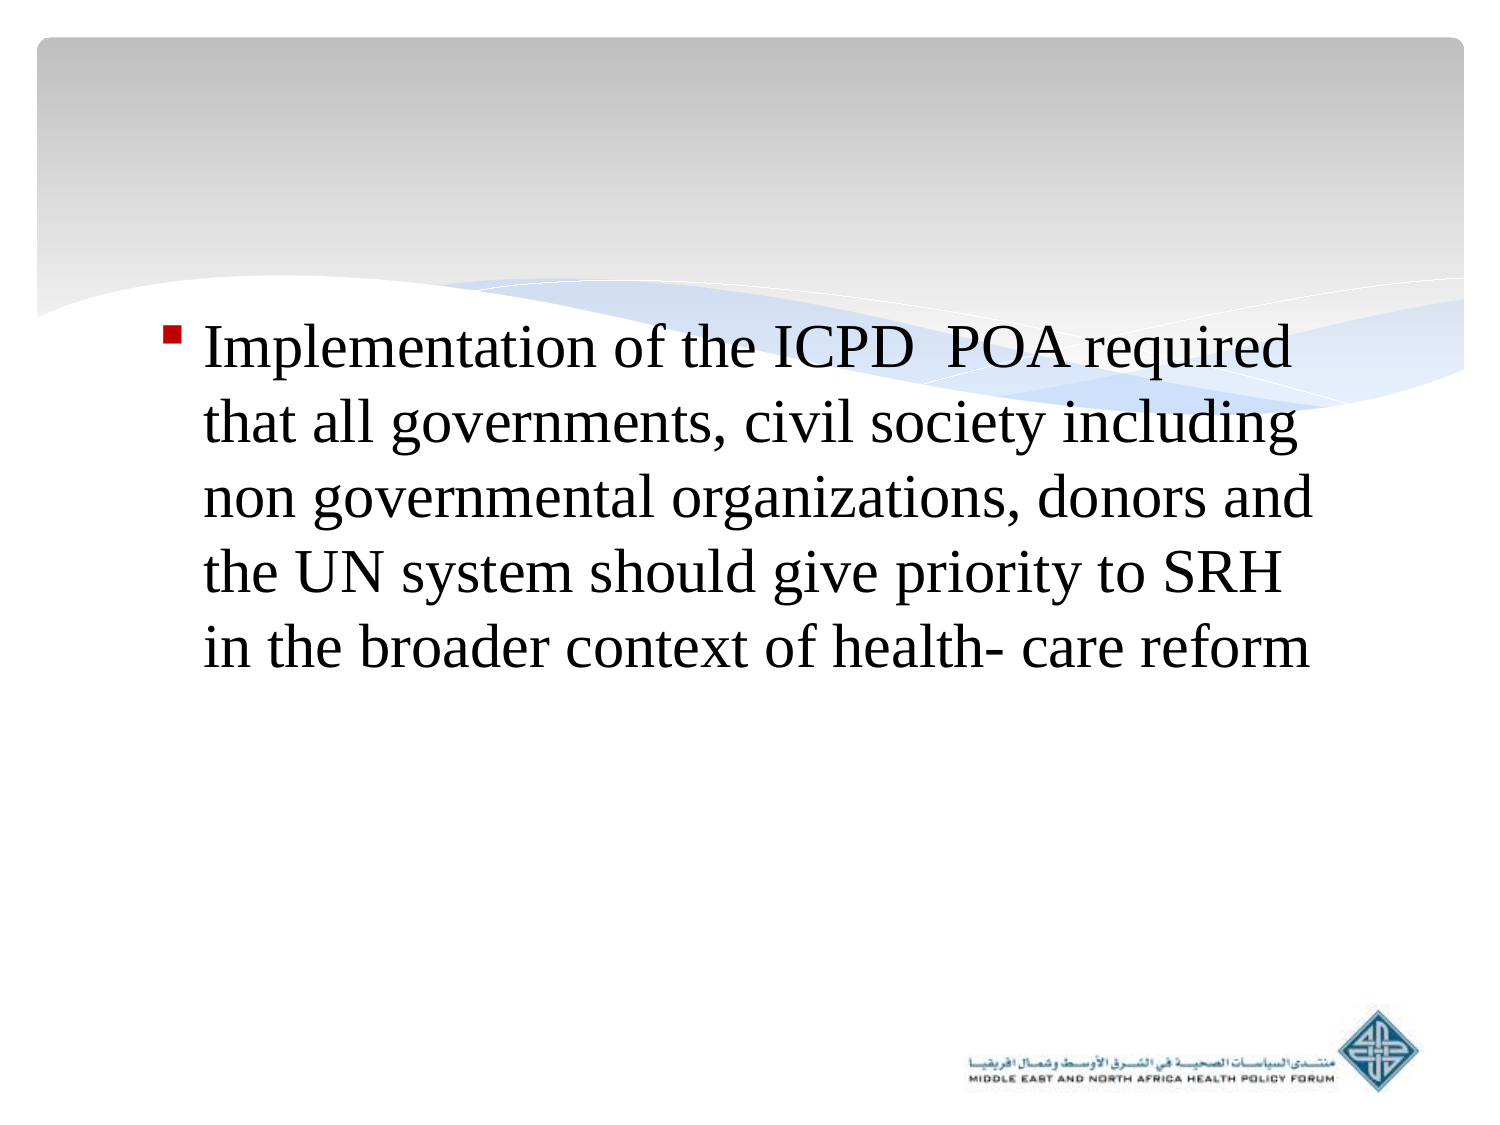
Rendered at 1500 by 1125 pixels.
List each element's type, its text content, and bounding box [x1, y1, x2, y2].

list Implementation of the ICPD POA required that all governments, civil society including non governmental organizations, donors and the UN system should give priority to SRH in the broader context of health- care reform [143, 297, 1359, 1125]
picture [1359, 1004, 1425, 1099]
